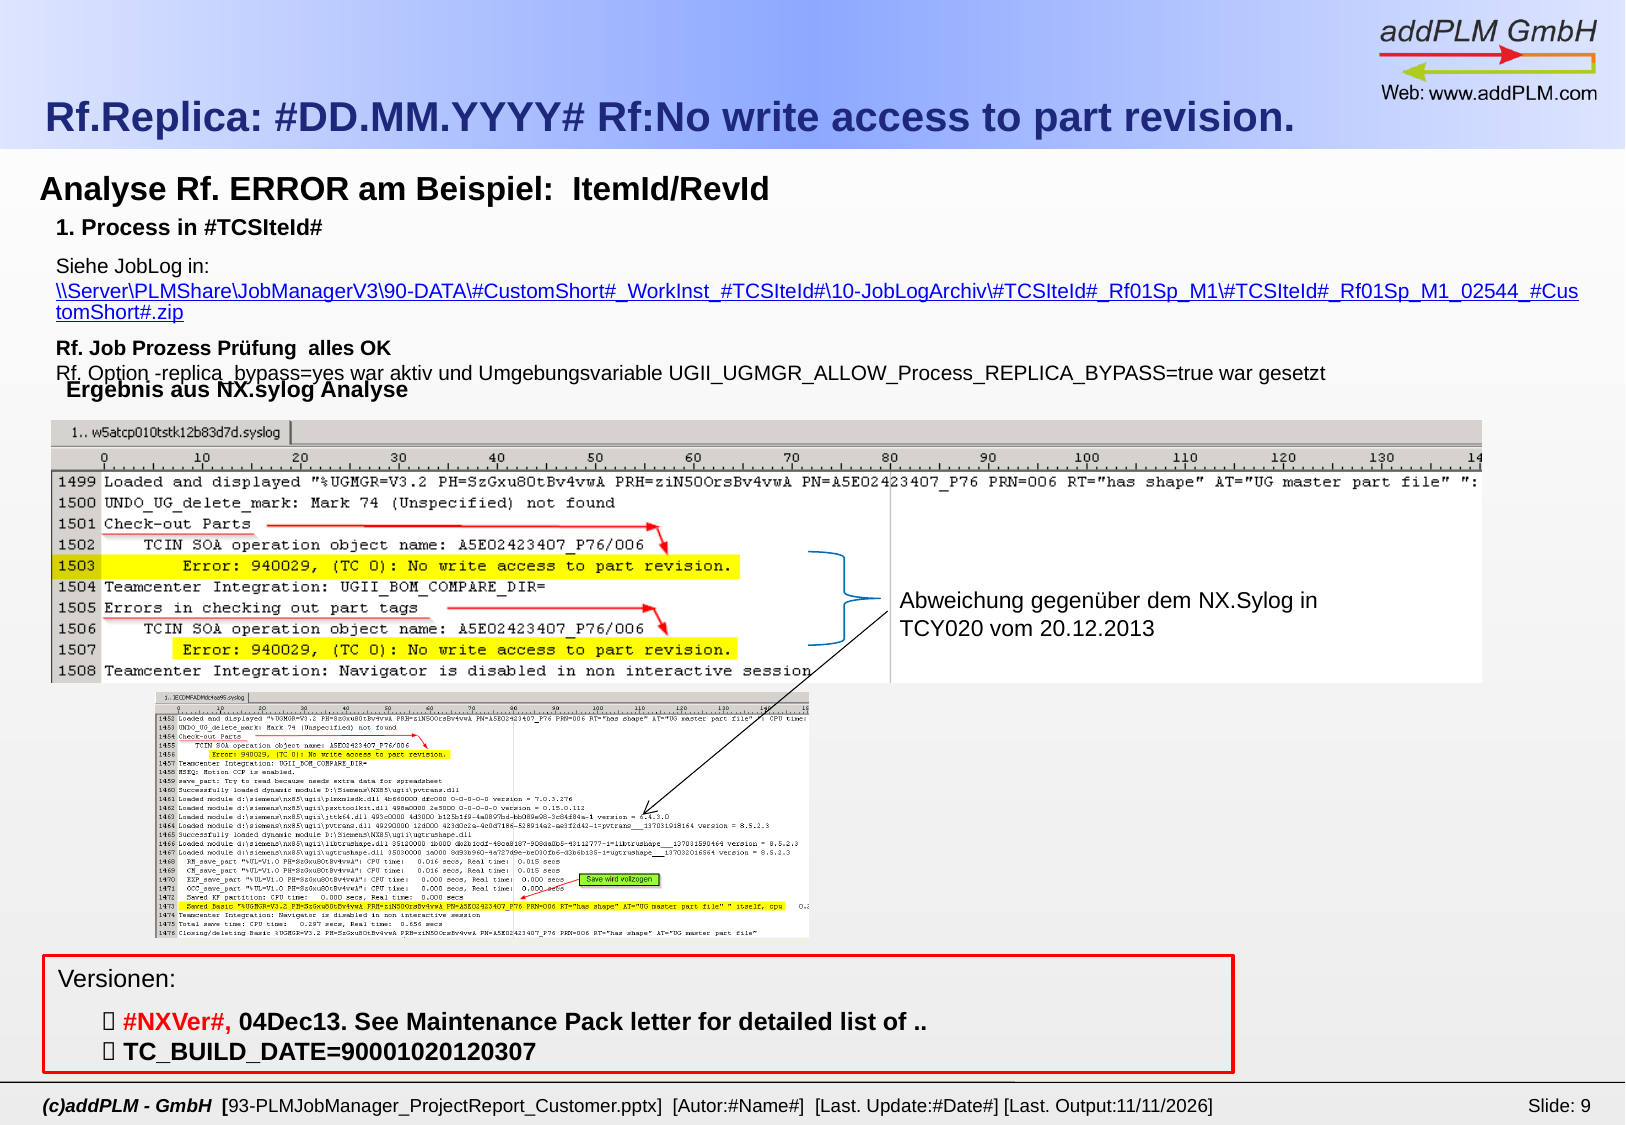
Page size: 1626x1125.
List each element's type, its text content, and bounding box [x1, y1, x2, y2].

list Analyse Rf. ERROR am Beispiel: ItemId/RevId [24, 159, 1400, 215]
text_box Ergebnis aus NX.sylog Analyse [51, 371, 453, 410]
title Rf.Replica: #DD.MM.YYYY# Rf:No write access to part revision. [45, 67, 1586, 141]
text_box 1. Process in #TCSIteId# [41, 205, 535, 248]
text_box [642, 610, 888, 815]
text_box Versionen:  #NXVer#, 04Dec13. See Maintenance Pack letter for detailed list of ..  TC_BUILD_DATE=90001020120307 [43, 955, 1233, 1073]
picture [155, 692, 809, 938]
picture [50, 420, 1483, 683]
text_box Siehe JobLog in: \\Server\PLMShare\JobManagerV3\90-DATA\#CustomShort#_WorkInst_#TCSIteId#\10-JobLogArchiv\#TCSIteId#_Rf01Sp_M1\#TCSIteId#_Rf01Sp_M1_02544_#CustomShort#.zip Rf. Job Prozess Prüfung alles OK Rf. Option -replica_bypass=yes war aktiv und Umgebungsvariable UGII_UGMGR_ALLOW_Process_REPLICA_BYPASS=true war gesetzt [41, 245, 1597, 371]
picture [1379, 19, 1597, 100]
